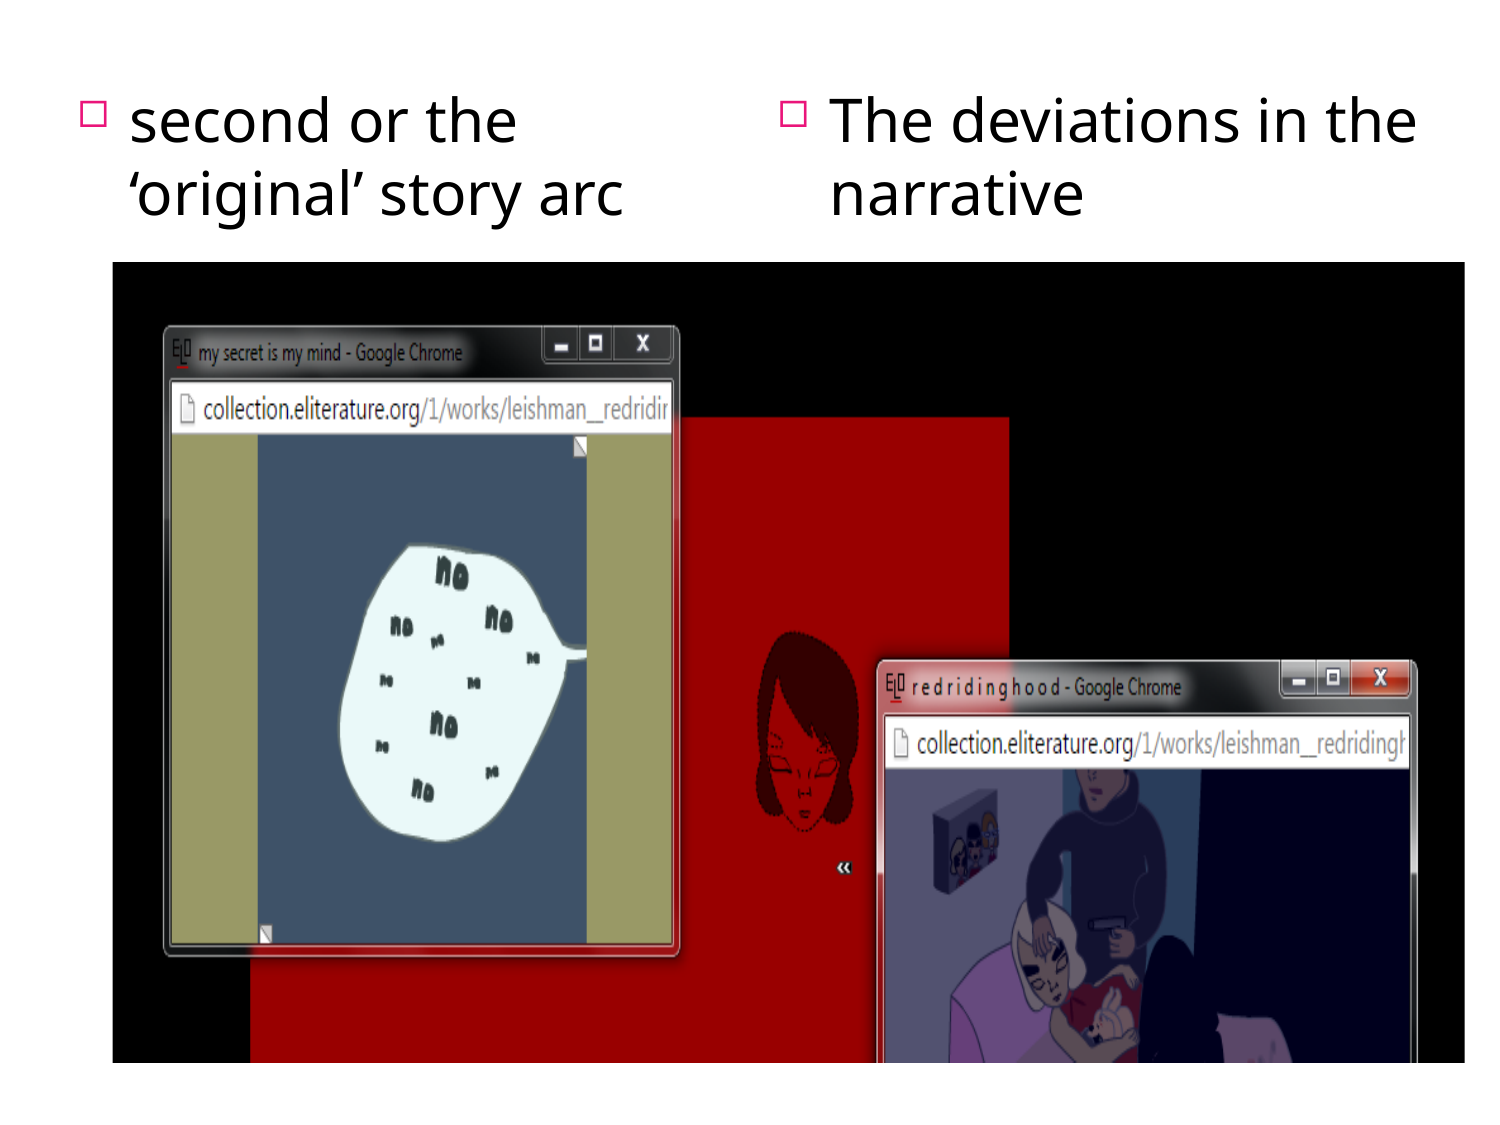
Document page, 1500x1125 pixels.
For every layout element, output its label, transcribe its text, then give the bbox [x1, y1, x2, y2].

list second or the ‘original’ story arc [62, 75, 738, 650]
picture [112, 262, 1465, 1063]
list The deviations in the narrative [762, 75, 1450, 261]
